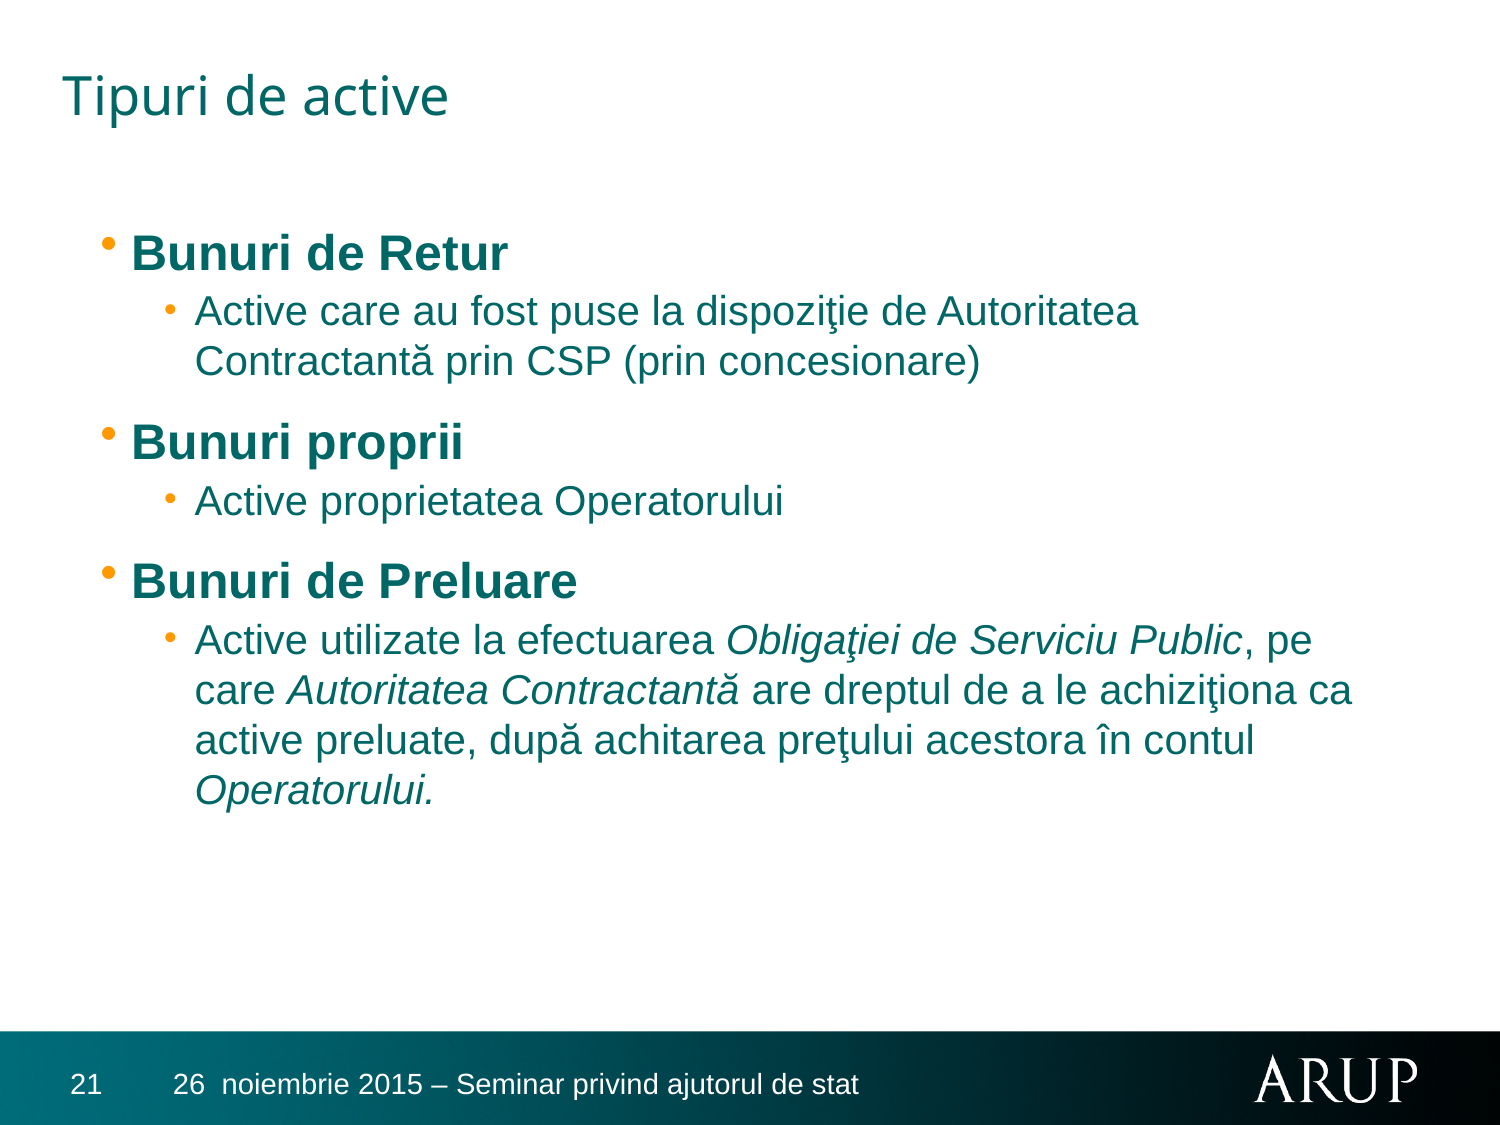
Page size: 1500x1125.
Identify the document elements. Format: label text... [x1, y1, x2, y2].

picture [0, 1030, 1500, 1125]
slide_number 21 [55, 1057, 158, 1118]
list Bunuri de Retur Active care au fost puse la dispoziţie de Autoritatea Contractantă prin CSP (prin concesionare) Bunuri proprii Active proprietatea Operatorului Bunuri de Preluare Active utilizate la efectuarea Obligaţiei de Serviciu Public, pe care Autoritatea Contractantă are dreptul de a le achiziţiona ca active preluate, după achitarea preţului acestora în contul Operatorului. [100, 219, 1382, 831]
footer 26 noiembrie 2015 – Seminar privind ajutorul de stat [158, 1057, 1199, 1118]
title Tipuri de active [63, 61, 1437, 127]
